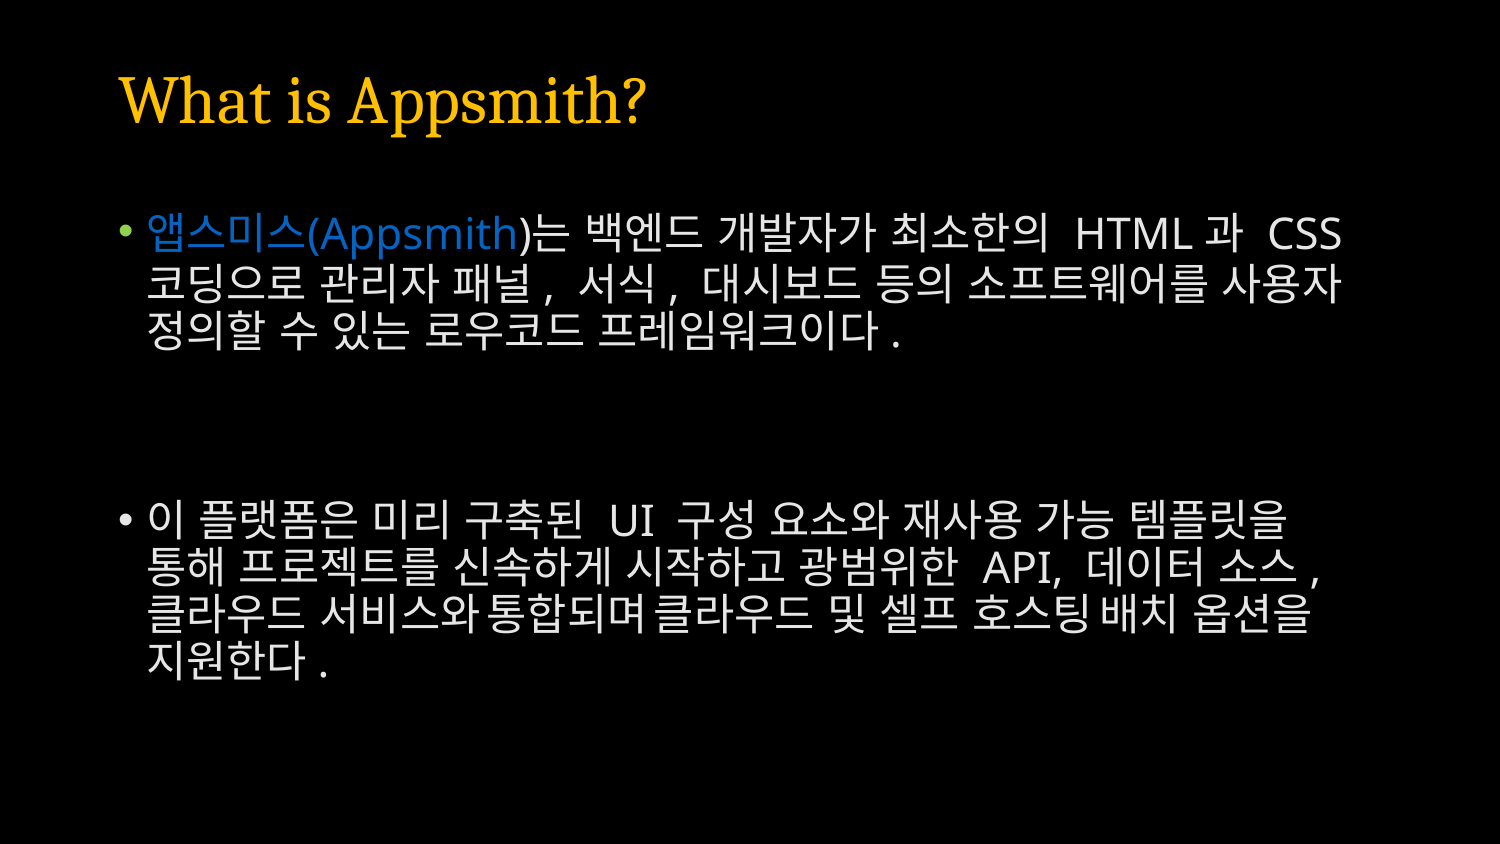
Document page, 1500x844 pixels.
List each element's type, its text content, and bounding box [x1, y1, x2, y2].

title What is Appsmith? [103, 44, 1397, 159]
list 앱스미스(Appsmith)는 백엔드 개발자가 최소한의 HTML과 CSS 코딩으로 관리자 패널, 서식, 대시보드 등의 소프트웨어를 사용자 정의할 수 있는 로우코드 프레임워크이다. 이 플랫폼은 미리 구축된 UI 구성 요소와 재사용 가능 템플릿을 통해 프로젝트를 신속하게 시작하고 광범위한 API, 데이터 소스, 클라우드 서비스와 통합되며 클라우드 및 셀프 호스팅 배치 옵션을 지원한다. [103, 198, 1397, 760]
